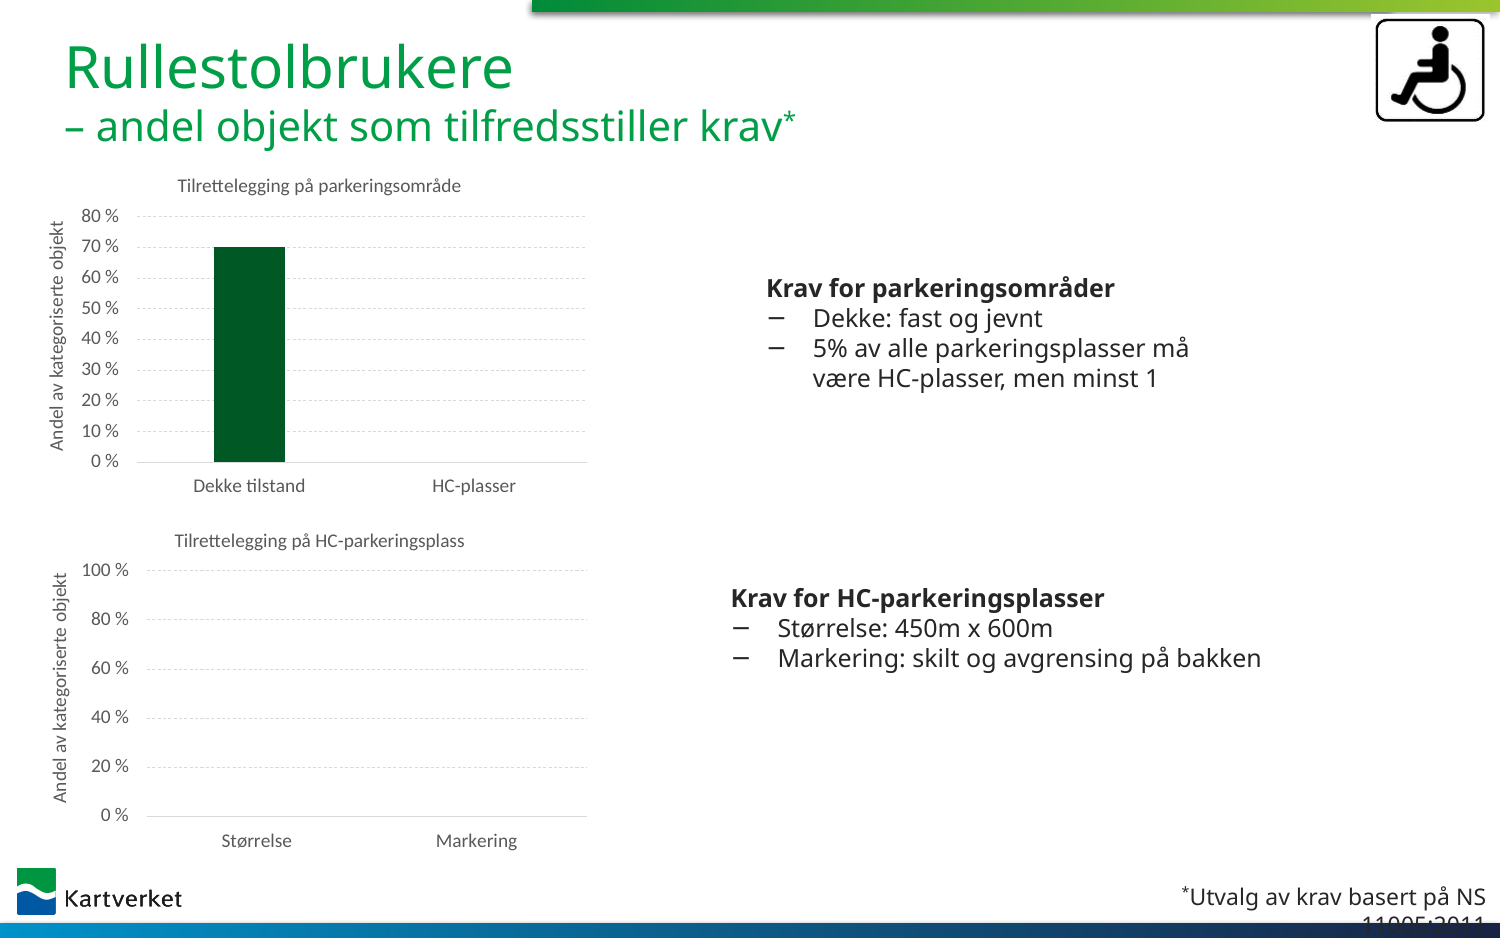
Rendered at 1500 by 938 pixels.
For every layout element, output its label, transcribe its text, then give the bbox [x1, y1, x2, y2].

picture [1371, 13, 1491, 127]
picture [41, 520, 598, 859]
text_box Krav for parkeringsområder Dekke: fast og jevnt 5% av alle parkeringsplasser må være HC-plasser, men minst 1 [751, 264, 1232, 400]
text_box Rullestolbrukere – andel objekt som tilfredsstiller krav* [49, 23, 1431, 158]
text_box *Utvalg av krav basert på NS 11005:2011 [1068, 873, 1500, 938]
picture [41, 166, 598, 505]
text_box Krav for HC-parkeringsplasser Størrelse: 450m x 600m Markering: skilt og avgrensing på bakken [715, 574, 1278, 680]
